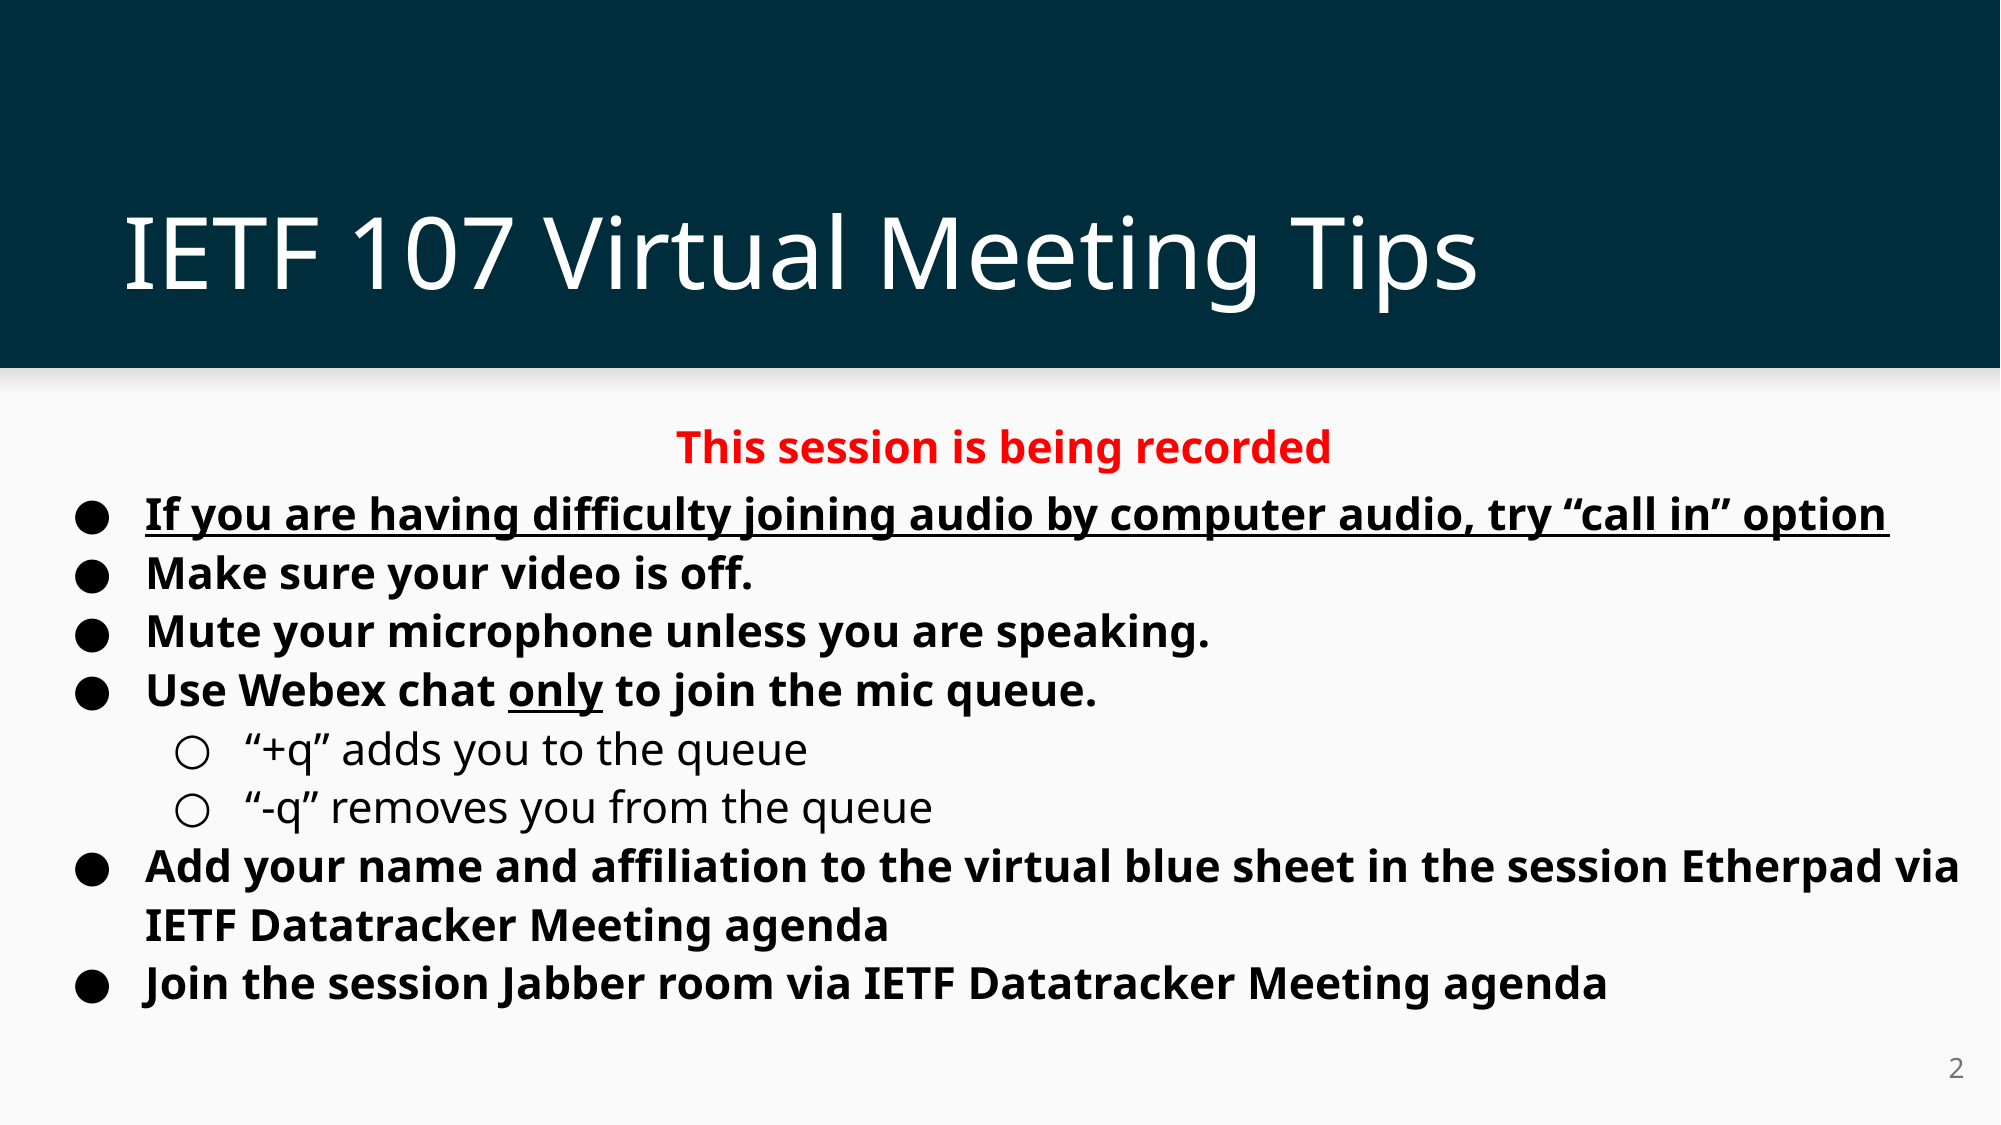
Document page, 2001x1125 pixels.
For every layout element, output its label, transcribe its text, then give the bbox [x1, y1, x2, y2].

title IETF 107 Virtual Meeting Tips [103, 47, 1902, 330]
list This session is being recorded If you are having difficulty joining audio by computer audio, try “call in” option Make sure your video is off. Mute your microphone unless you are speaking. Use Webex chat only to join the mic queue. “+q” adds you to the queue “-q” removes you from the queue Add your name and affiliation to the virtual blue sheet in the session Etherpad via IETF Datatracker Meeting agenda Join the session Jabber room via IETF Datatracker Meeting agenda [25, 393, 1985, 1100]
slide_number 2 [1926, 1033, 1985, 1107]
